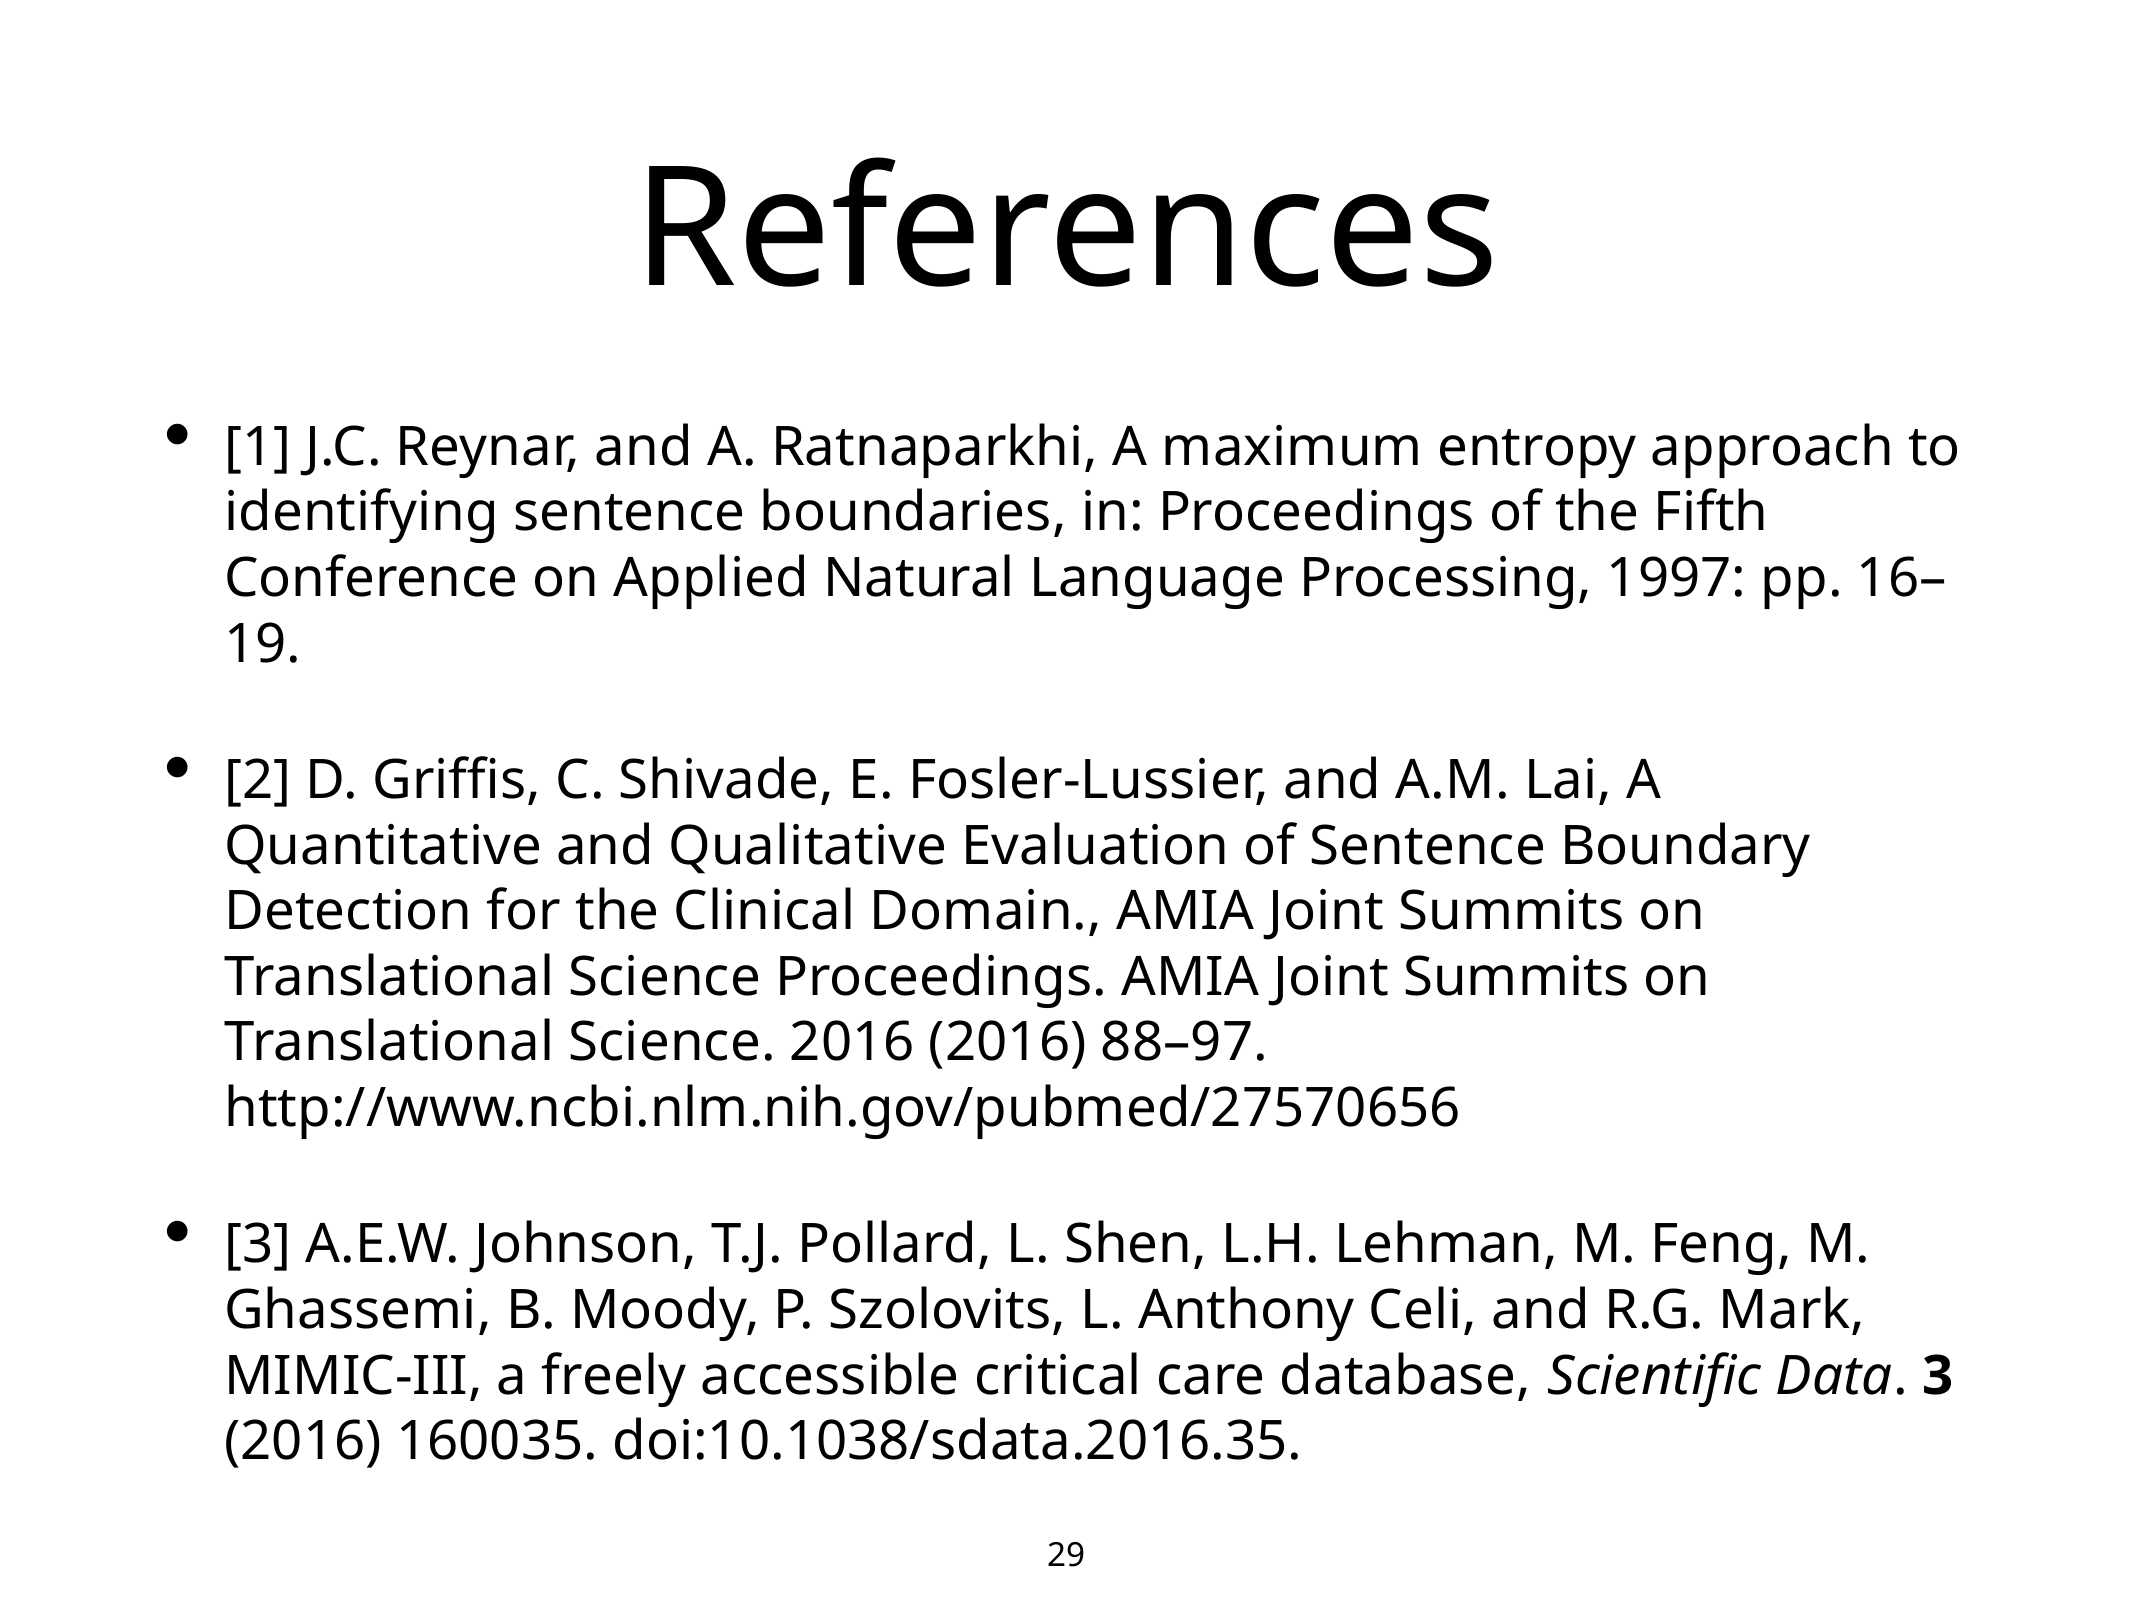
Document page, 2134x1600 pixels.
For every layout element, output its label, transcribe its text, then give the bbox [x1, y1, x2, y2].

list [1] J.C. Reynar, and A. Ratnaparkhi, A maximum entropy approach to identifying sentence boundaries, in: Proceedings of the Fifth Conference on Applied Natural Language Processing, 1997: pp. 16–19. [2] D. Griffis, C. Shivade, E. Fosler-Lussier, and A.M. Lai, A Quantitative and Qualitative Evaluation of Sentence Boundary Detection for the Clinical Domain., AMIA Joint Summits on Translational Science Proceedings. AMIA Joint Summits on Translational Science. 2016 (2016) 88–97. http://www.ncbi.nlm.nih.gov/pubmed/27570656 [3] A.E.W. Johnson, T.J. Pollard, L. Shen, L.H. Lehman, M. Feng, M. Ghassemi, B. Moody, P. Szolovits, L. Anthony Celi, and R.G. Mark, MIMIC-III, a freely accessible critical care database, Scientific Data. 3 (2016) 160035. doi:10.1038/sdata.2016.35. [155, 424, 1978, 1457]
title References [155, 41, 1978, 397]
slide_number 29 [1037, 1524, 1095, 1579]
